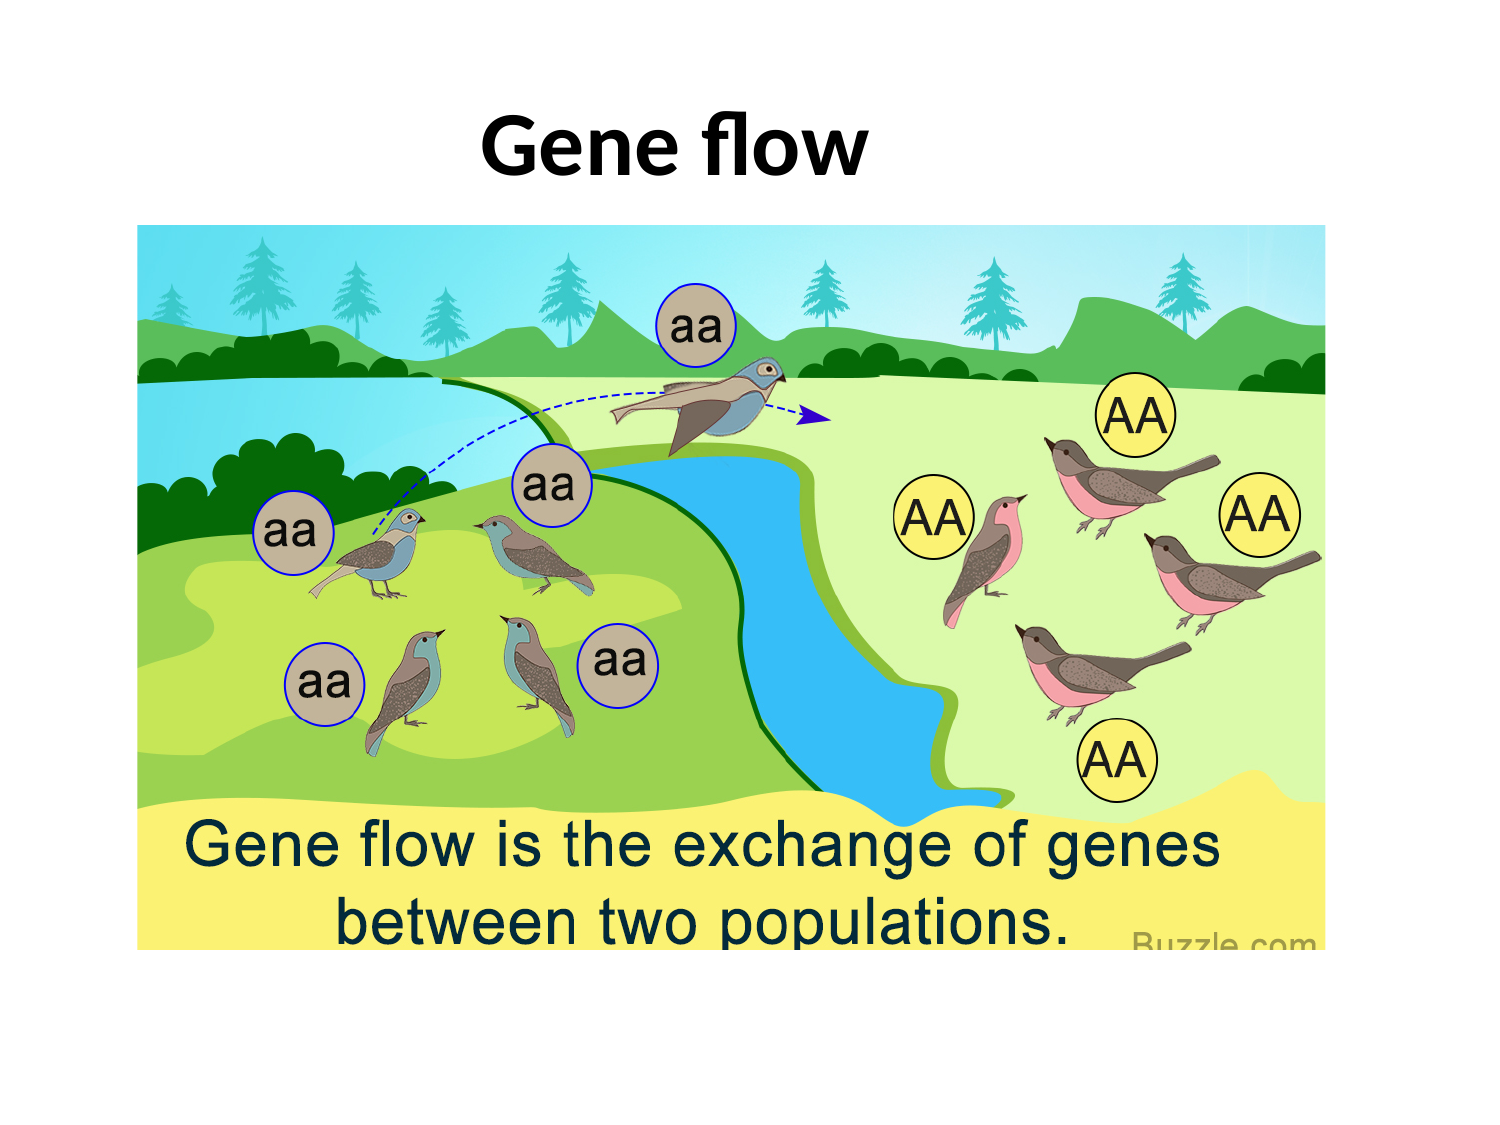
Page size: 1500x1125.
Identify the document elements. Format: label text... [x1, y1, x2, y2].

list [137, 224, 1326, 951]
title Gene flow [75, 45, 1275, 233]
